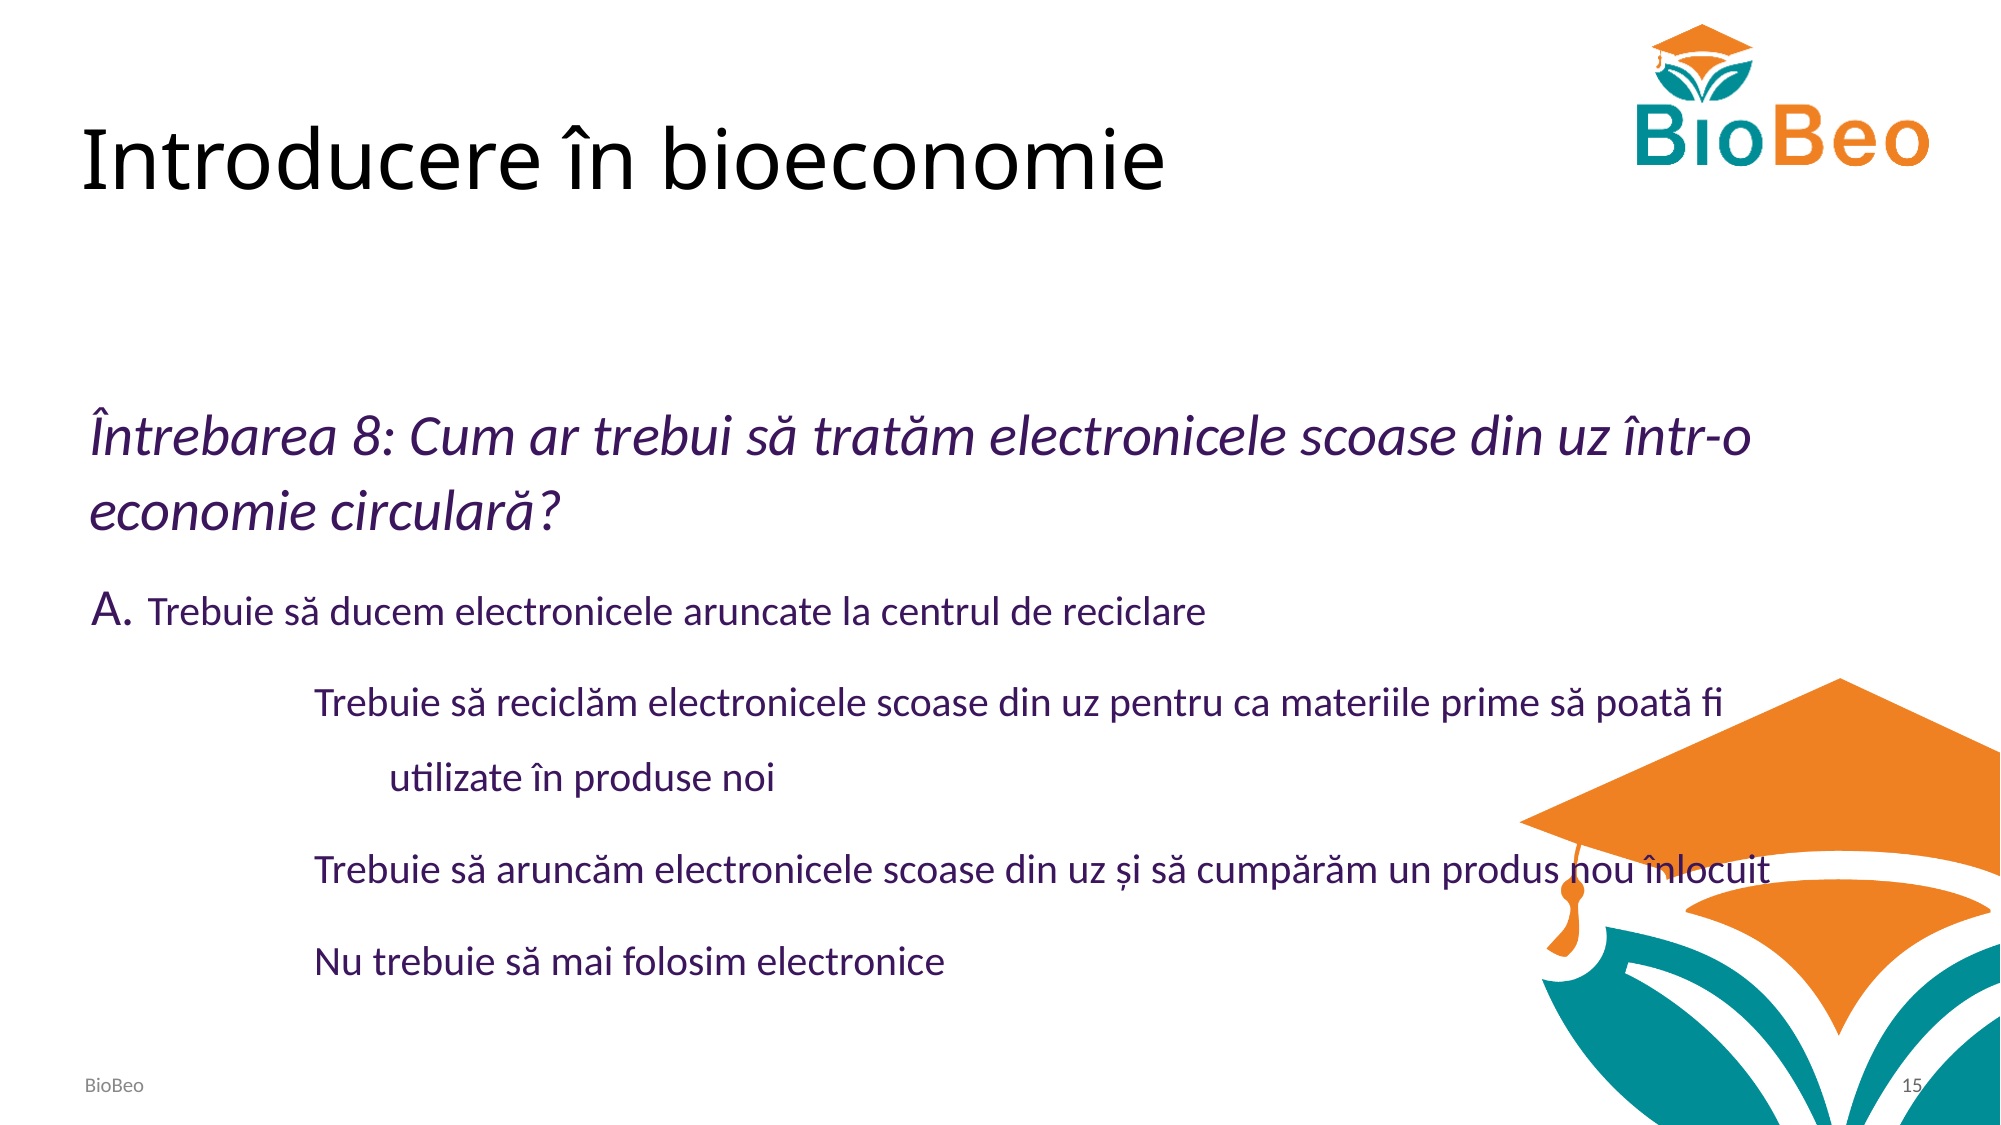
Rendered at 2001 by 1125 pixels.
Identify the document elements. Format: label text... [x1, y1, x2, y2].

text_box BioBeo [77, 1063, 1798, 1104]
picture [1635, 22, 1931, 87]
picture [1478, 618, 2000, 1125]
text_box Întrebarea 8: Cum ar trebui să tratăm electronicele scoase din uz într-o economie circulară? Trebuie să ducem electronicele aruncate la centrul de reciclare Trebuie să reciclăm electronicele scoase din uz pentru ca materiile prime să poată fi utilizate în produse noi Trebuie să aruncăm electronicele scoase din uz și să cumpărăm un produs nou înlocuit Nu trebuie să mai folosim electronice [81, 384, 1811, 991]
title Introducere în bioeconomie [73, 87, 1935, 237]
slide_number 15 [1891, 1062, 1931, 1106]
